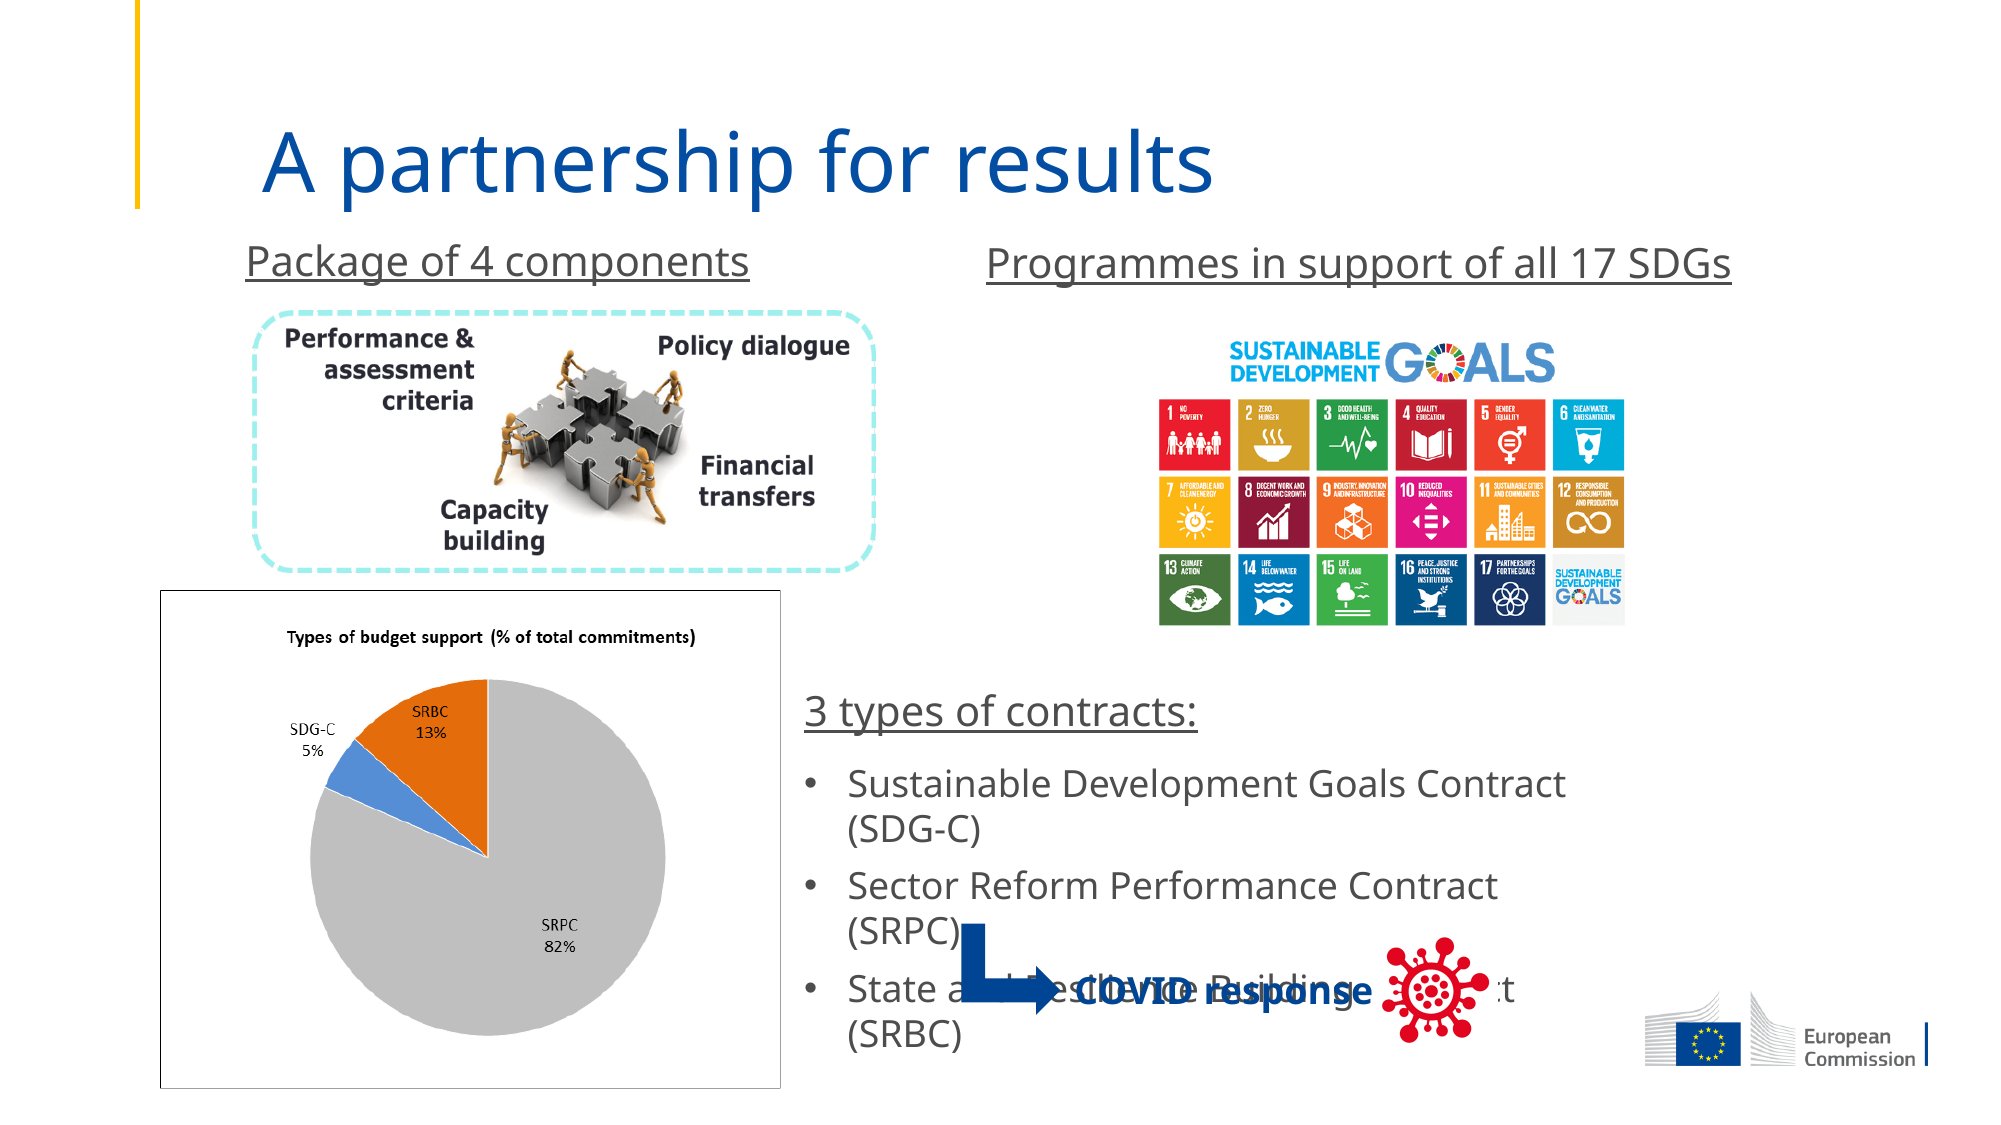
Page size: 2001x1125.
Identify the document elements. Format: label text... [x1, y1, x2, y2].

text_box [961, 923, 1059, 1015]
picture [1364, 925, 1498, 1058]
picture [1137, 289, 1644, 681]
text_box Programmes in support of all 17 SDGs [970, 229, 1747, 295]
picture [160, 590, 781, 1089]
list 3 types of contracts: Sustainable Development Goals Contract (SDG-C) Sector Reform Performance Contract (SRPC) State and Resilience Building Contract (SRBC) [789, 677, 1625, 960]
picture [1645, 991, 1928, 1066]
picture [192, 310, 876, 573]
text_box Package of 4 components [230, 226, 904, 289]
text_box COVID response [1059, 959, 1364, 1019]
title A partnership for results [129, 105, 1679, 211]
